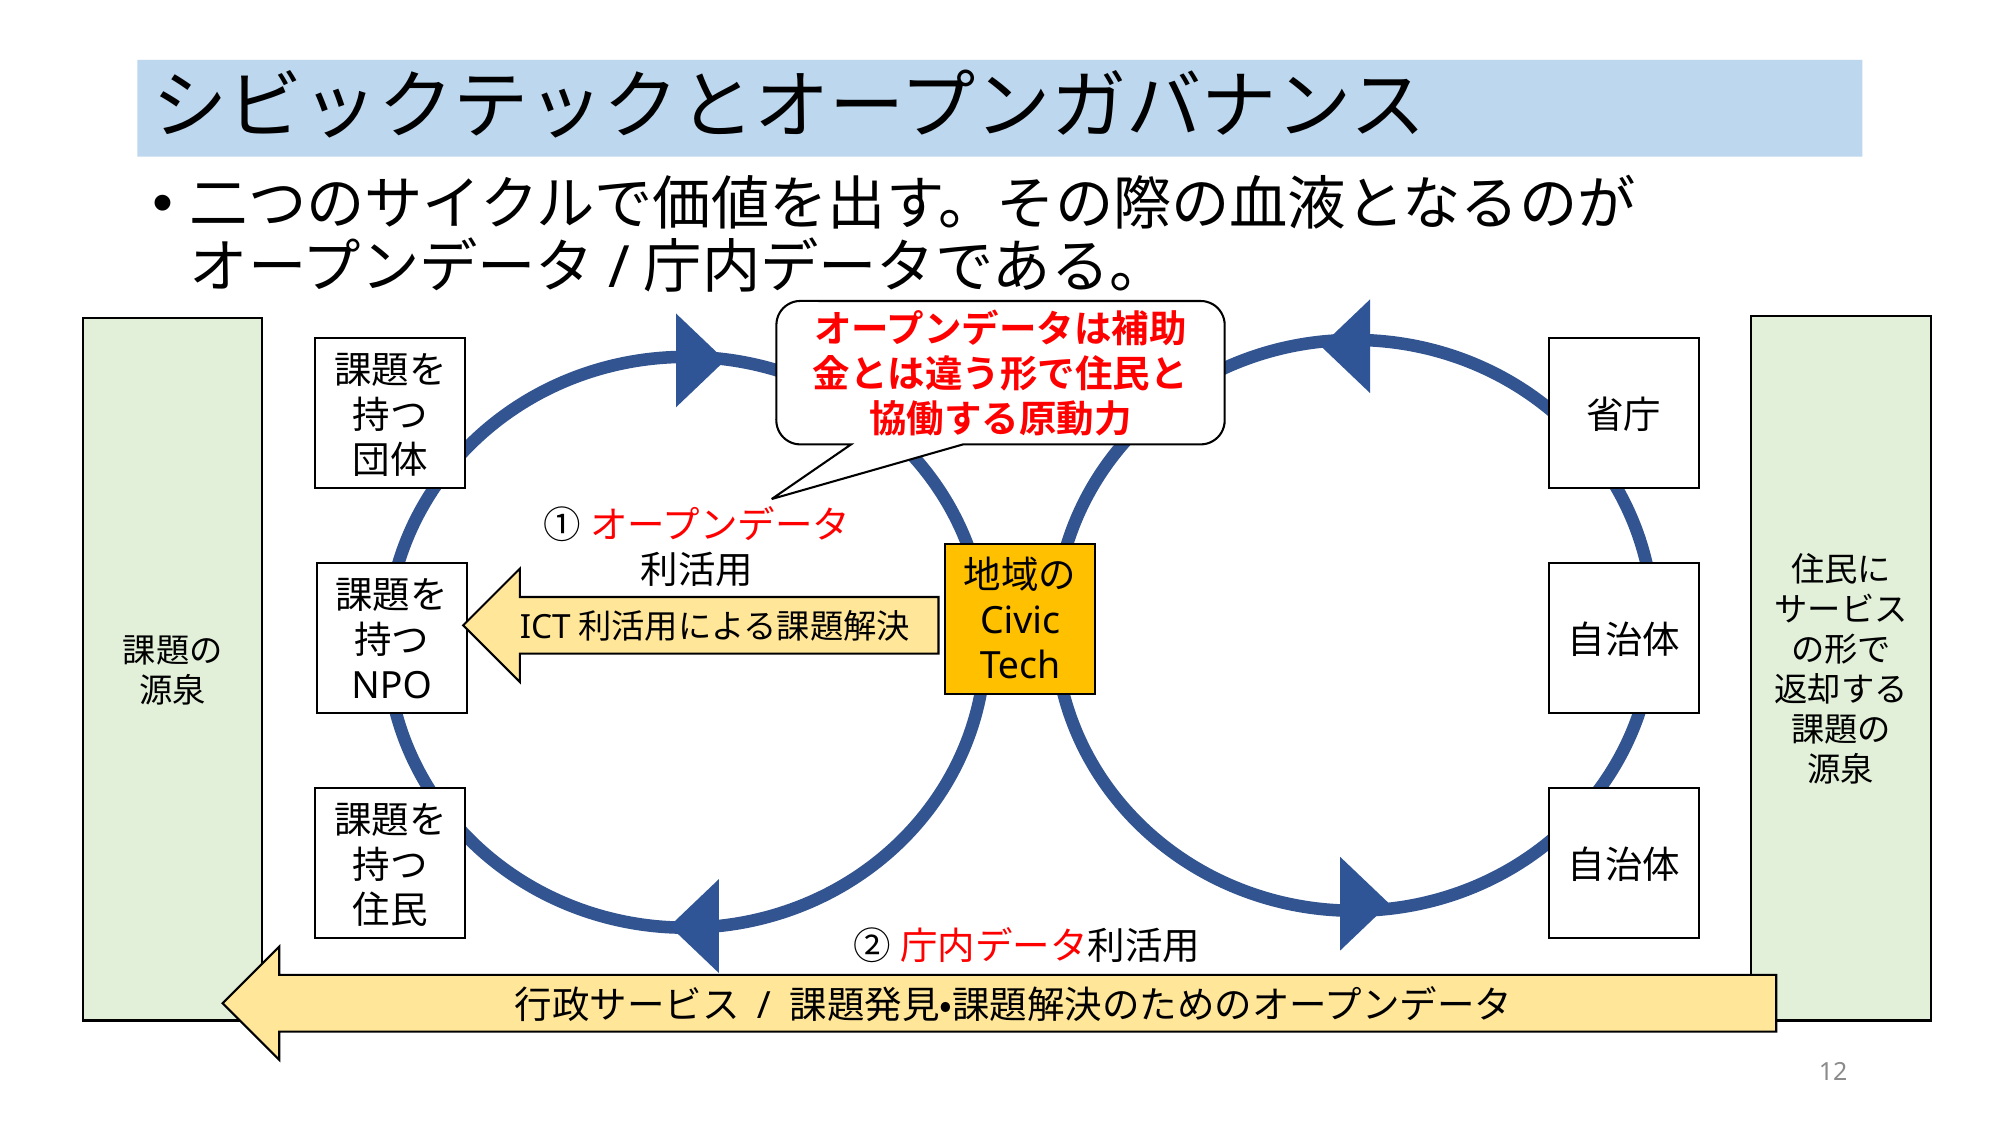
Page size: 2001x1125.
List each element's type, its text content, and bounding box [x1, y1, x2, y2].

text_box ICT利活用による課題解決 [461, 566, 940, 685]
text_box 地域の Civic Tech [944, 543, 1096, 695]
text_box 省庁 [1548, 337, 1700, 489]
text_box 課題を持つ 住民 [314, 787, 466, 939]
text_box 自治体 [1548, 787, 1700, 939]
text_box 行政サービス / 課題発見・課題解決のためのオープンデータ [221, 944, 1778, 1063]
text_box 住民に サービス の形で 返却する課題の 源泉 [1750, 315, 1932, 1022]
text_box [676, 313, 726, 408]
text_box ①オープンデータ 利活用 [528, 493, 866, 599]
title シビックテックとオープンガバナンス [137, 59, 1863, 157]
text_box [1340, 856, 1390, 951]
slide_number 12 [1412, 1042, 1863, 1103]
text_box 課題を持つ NPO [316, 562, 468, 714]
text_box 課題の 源泉 [82, 317, 263, 1022]
text_box [1320, 299, 1371, 394]
text_box 課題を持つ 団体 [314, 337, 466, 489]
text_box [669, 879, 719, 973]
text_box 自治体 [1548, 562, 1700, 714]
text_box オープンデータは補助金とは違う形で住民と協働する原動力 [771, 299, 1226, 501]
text_box ②庁内データ利活用 [839, 914, 1216, 975]
list 二つのサイクルで価値を出す。その際の血液となるのが オープンデータ/庁内データである。 [137, 166, 1969, 1022]
